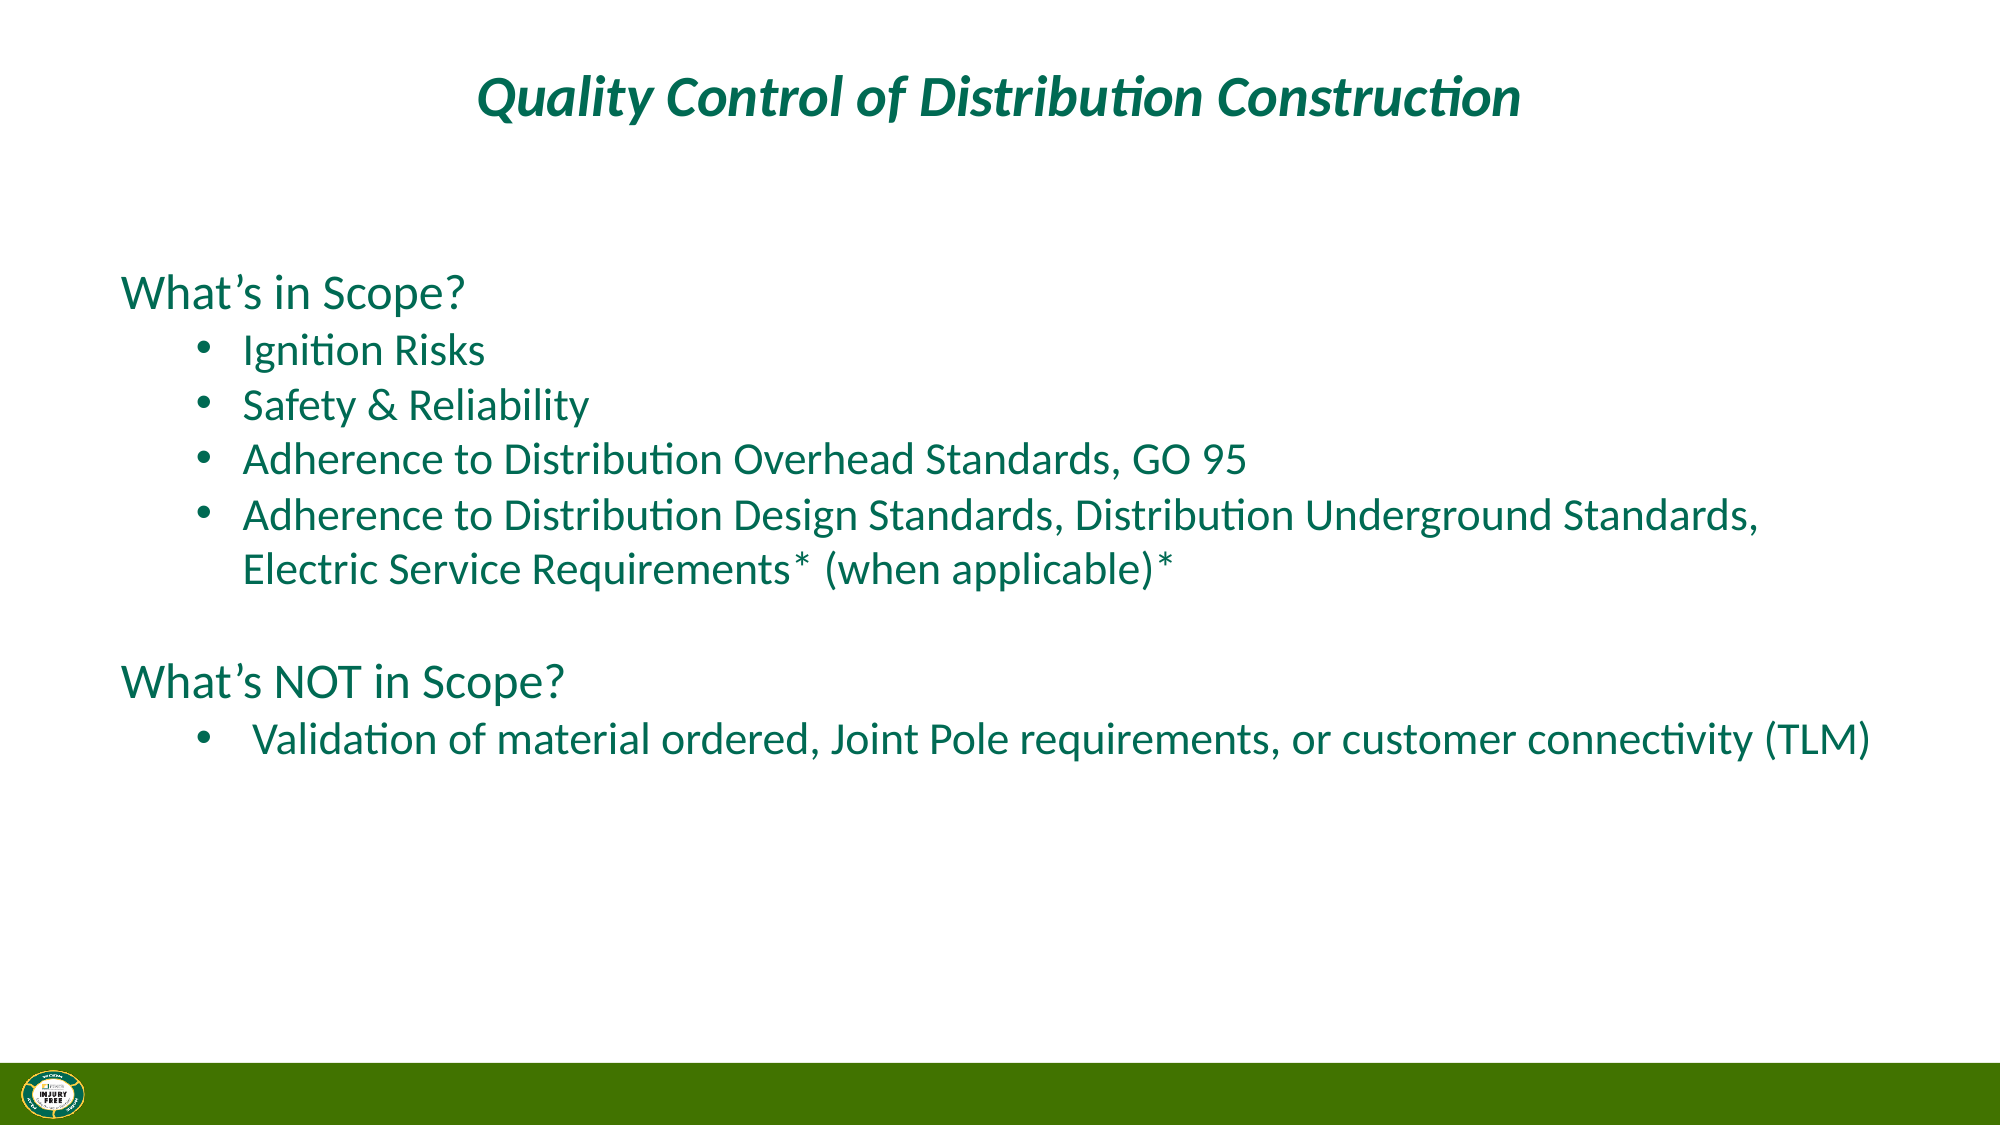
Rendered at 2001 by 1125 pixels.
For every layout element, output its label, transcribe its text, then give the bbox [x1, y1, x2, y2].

list What’s in Scope? Ignition Risks Safety & Reliability Adherence to Distribution Overhead Standards, GO 95 Adherence to Distribution Design Standards, Distribution Underground Standards, Electric Service Requirements* (when applicable)* What’s NOT in Scope? Validation of material ordered, Joint Pole requirements, or customer connectivity (TLM) [120, 204, 1894, 944]
picture [20, 1070, 85, 1119]
text_box Quality Control of Distribution Construction [37, 57, 1963, 128]
